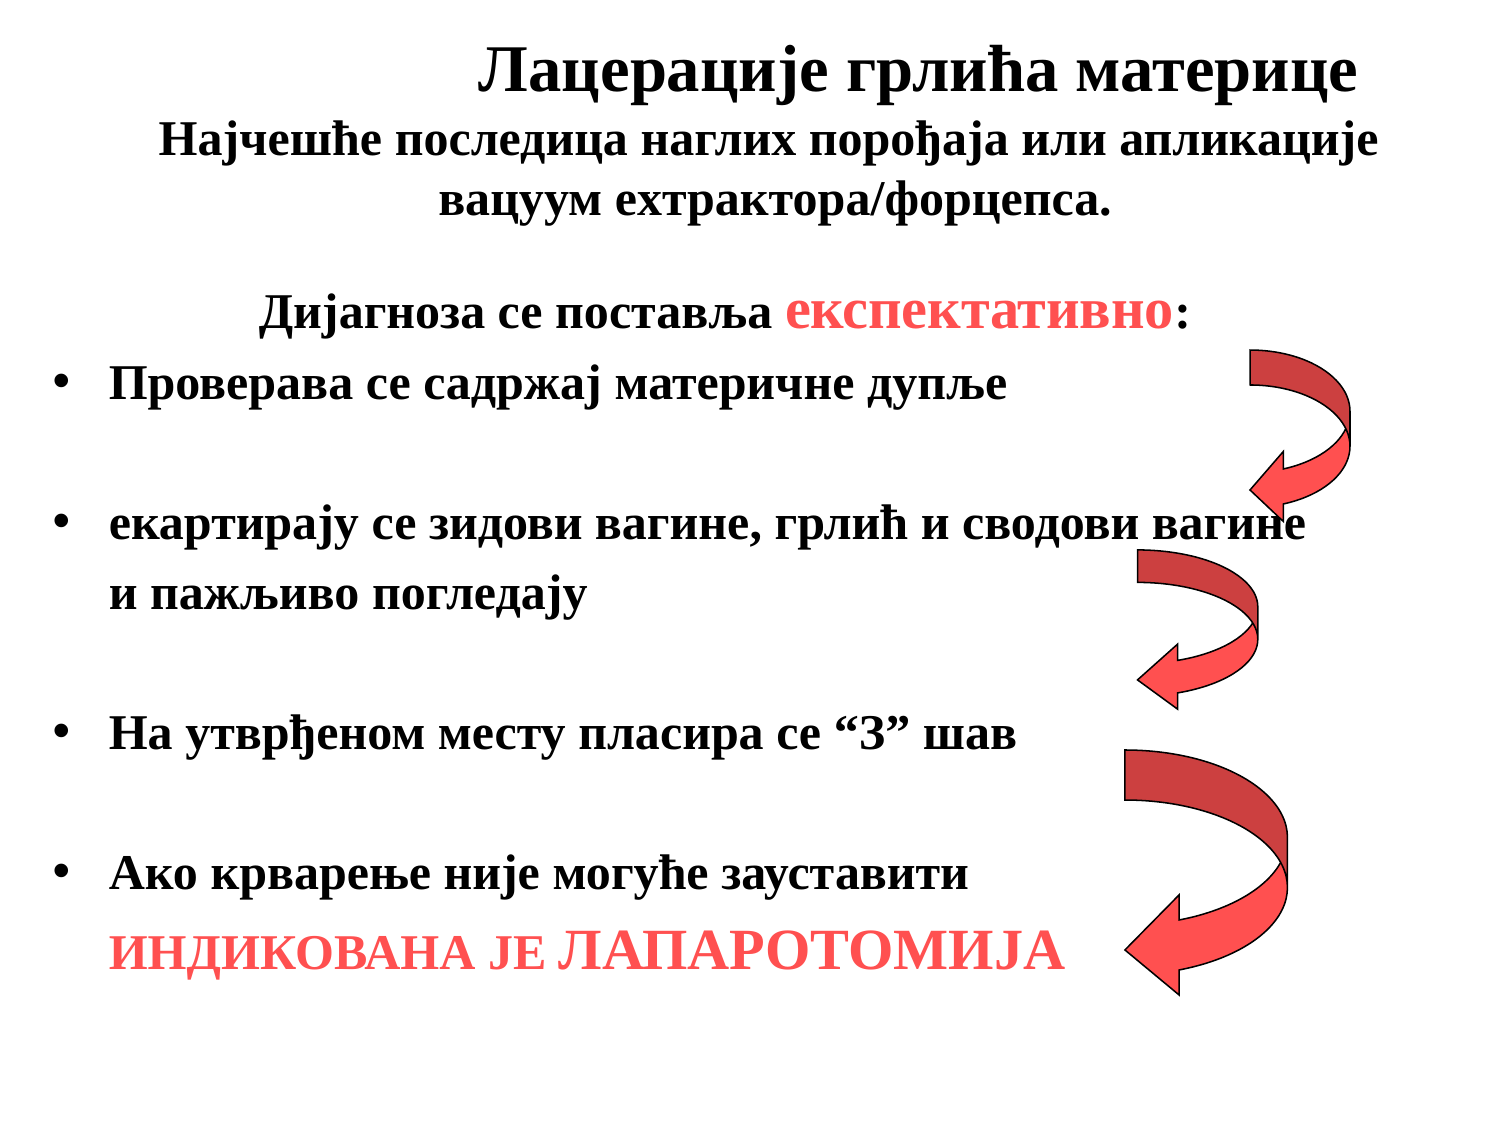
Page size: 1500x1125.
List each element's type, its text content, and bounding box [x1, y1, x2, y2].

text_box [1124, 750, 1288, 995]
list Дијагноза се поставља експектативно: Проверава се садржај материчне дупље екартирају се зидови вагине, грлић и сводови вагине и пажљиво погледају На утврђеном месту пласира се “З” шав Ако крварење није могуће зауставити ИНДИКОВАНА ЈЕ ЛАПАРОТОМИЈА [37, 262, 1388, 1125]
text_box [1250, 350, 1351, 522]
title Лацерације грлића материце Најчешће последица наглих порођаја или апликације вацуум еxтрактора/форцепса. [37, 0, 1500, 250]
text_box [1137, 549, 1258, 710]
